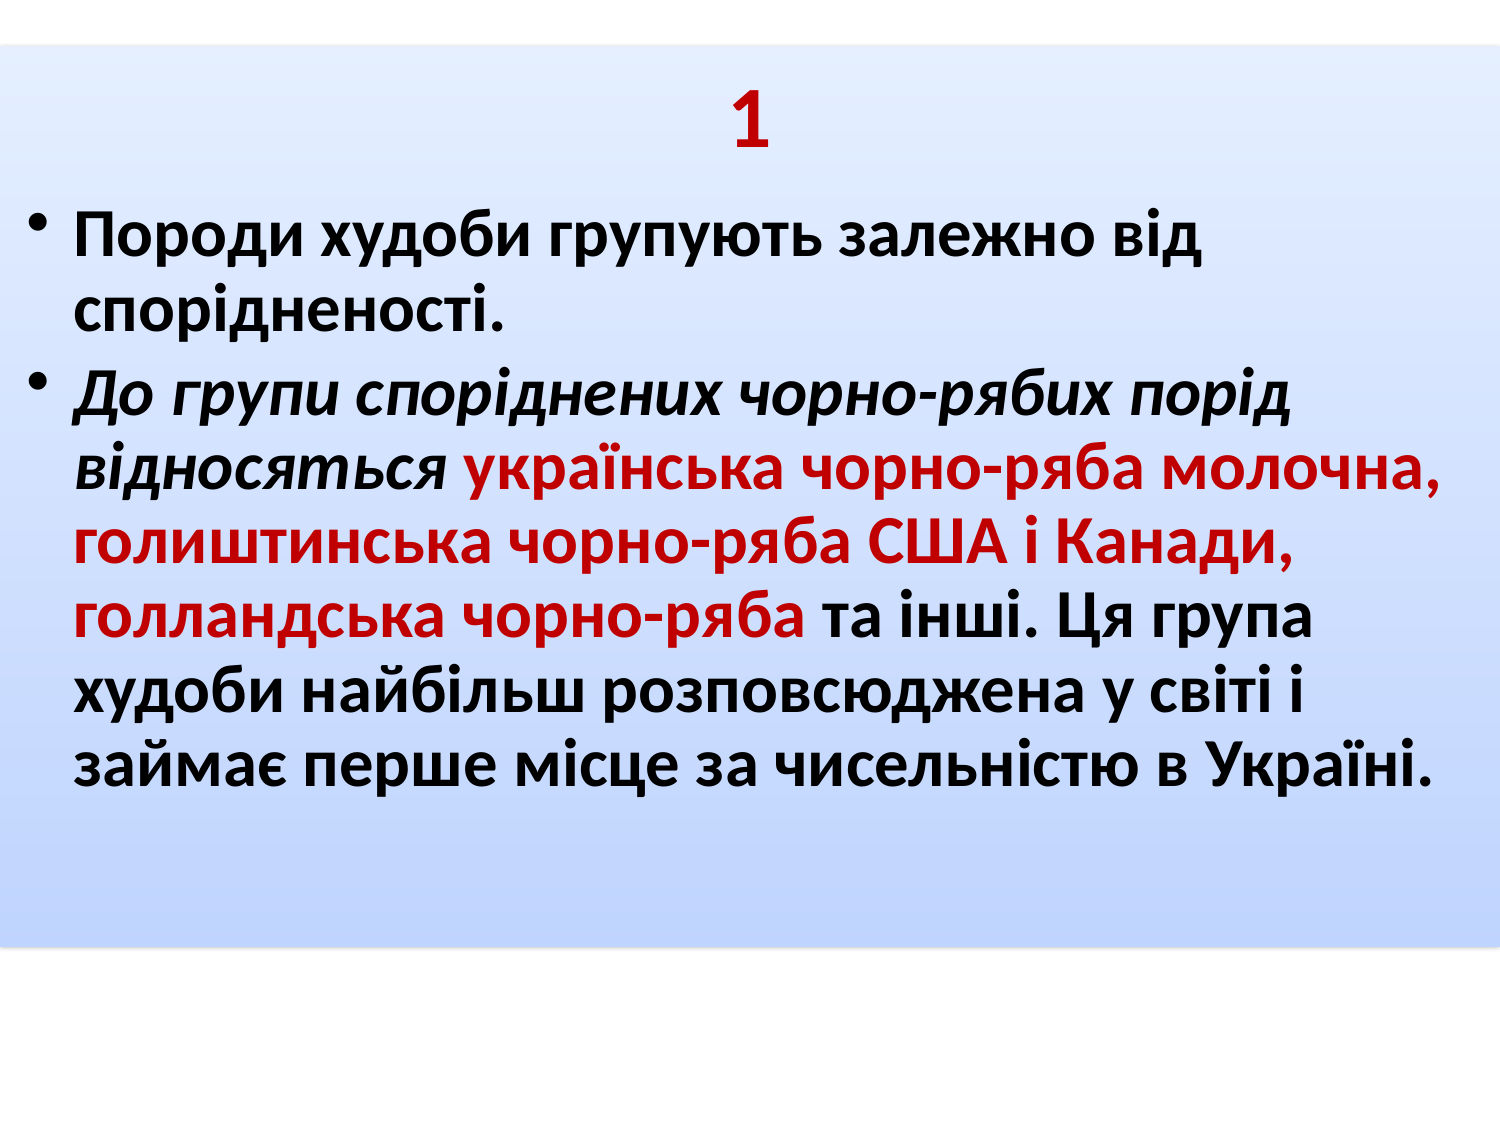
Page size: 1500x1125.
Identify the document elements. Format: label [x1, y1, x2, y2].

text_box [0, 0, 1500, 993]
